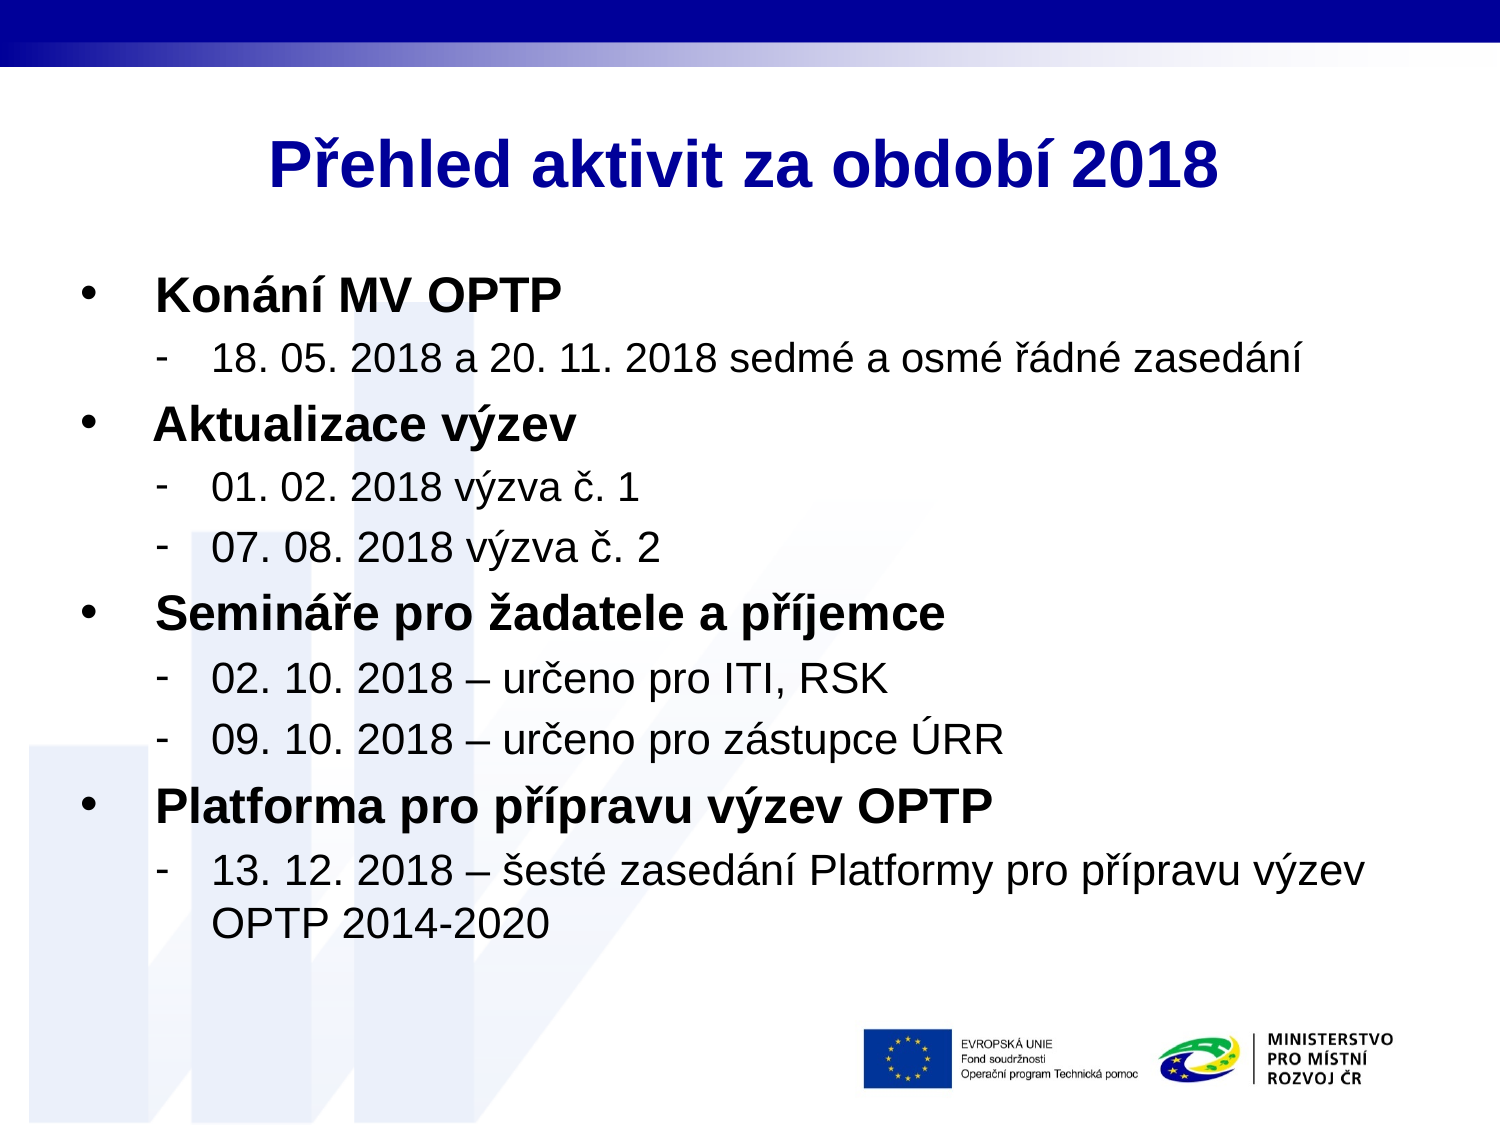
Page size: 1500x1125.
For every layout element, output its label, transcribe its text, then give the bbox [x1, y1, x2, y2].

picture [29, 302, 1412, 1125]
title Přehled aktivit za období 2018 [64, 113, 1425, 197]
list Konání MV OPTP 18. 05. 2018 a 20. 11. 2018 sedmé a osmé řádné zasedání Aktualizace výzev 01. 02. 2018 výzva č. 1 07. 08. 2018 výzva č. 2 Semináře pro žadatele a příjemce 02. 10. 2018 – určeno pro ITI, RSK 09. 10. 2018 – určeno pro zástupce ÚRR Platforma pro přípravu výzev OPTP 13. 12. 2018 – šesté zasedání Platformy pro přípravu výzev OPTP 2014-2020 [64, 255, 1425, 965]
